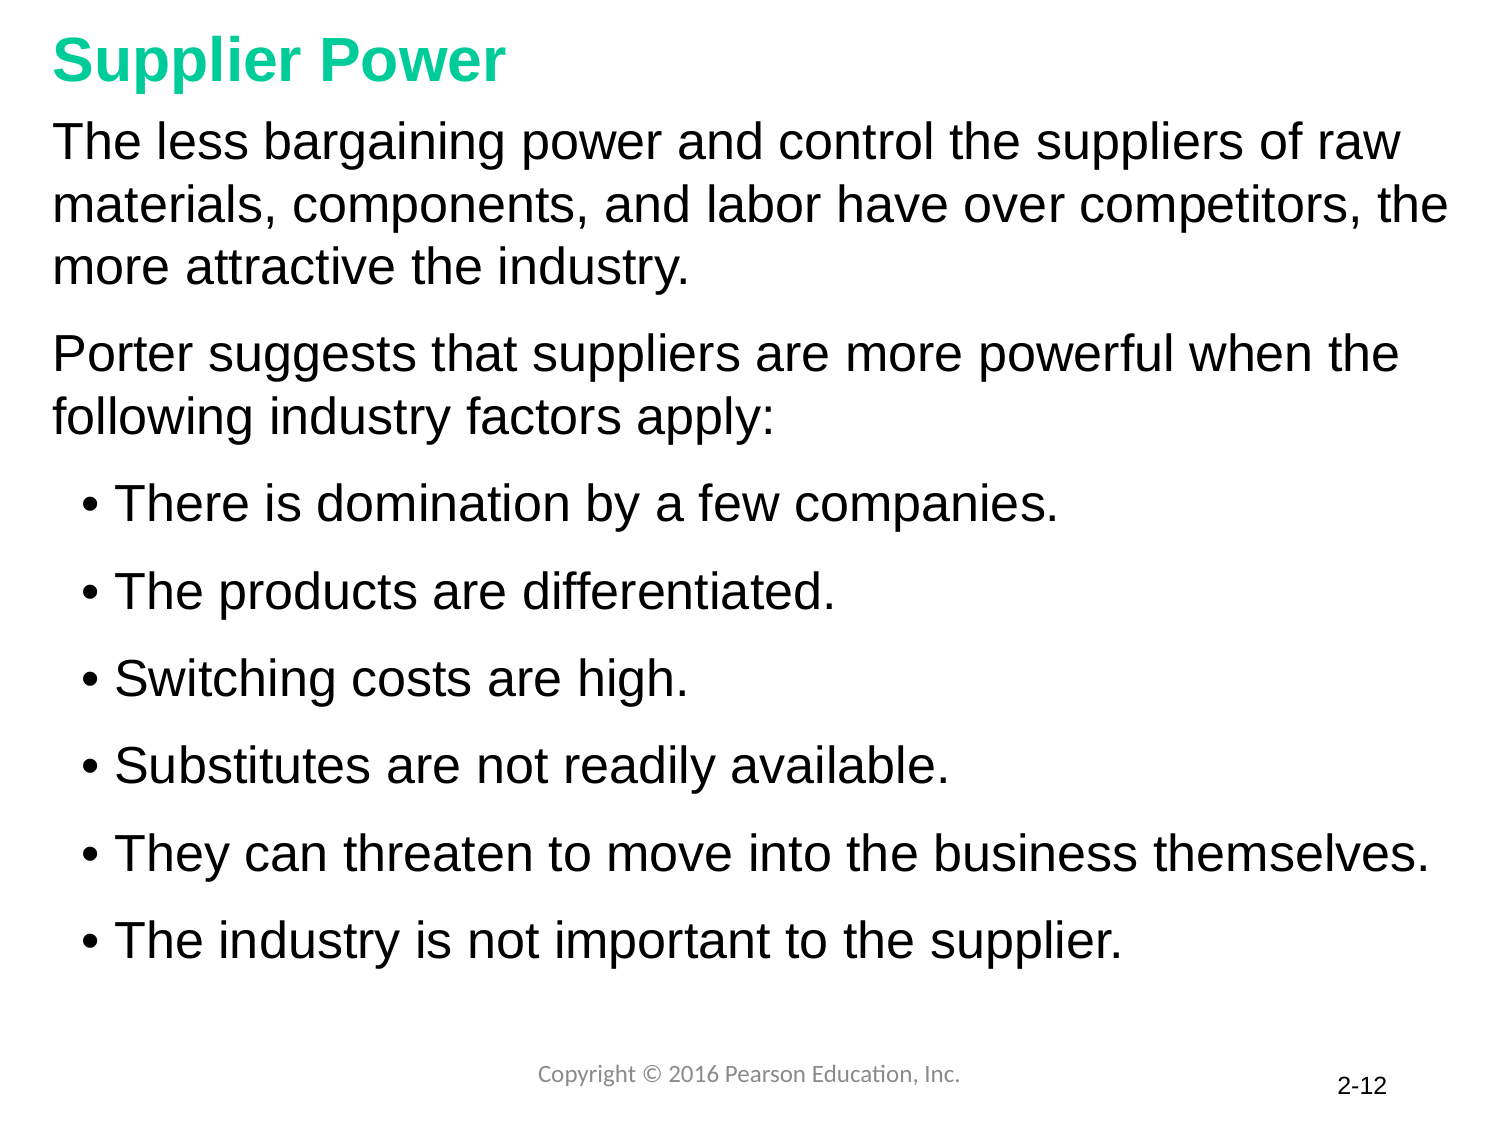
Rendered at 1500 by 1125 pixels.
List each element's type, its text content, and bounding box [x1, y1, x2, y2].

footer Copyright © 2016 Pearson Education, Inc. [512, 1042, 988, 1103]
list The less bargaining power and control the suppliers of raw materials, components, and labor have over competitors, the more attractive the industry. Porter suggests that suppliers are more powerful when the following industry factors apply: • There is domination by a few companies. • The products are differentiated. • Switching costs are high. • Substitutes are not readily available. • They can threaten to move into the business themselves. • The industry is not important to the supplier. [37, 99, 1488, 1050]
title Supplier Power [37, 0, 1388, 99]
